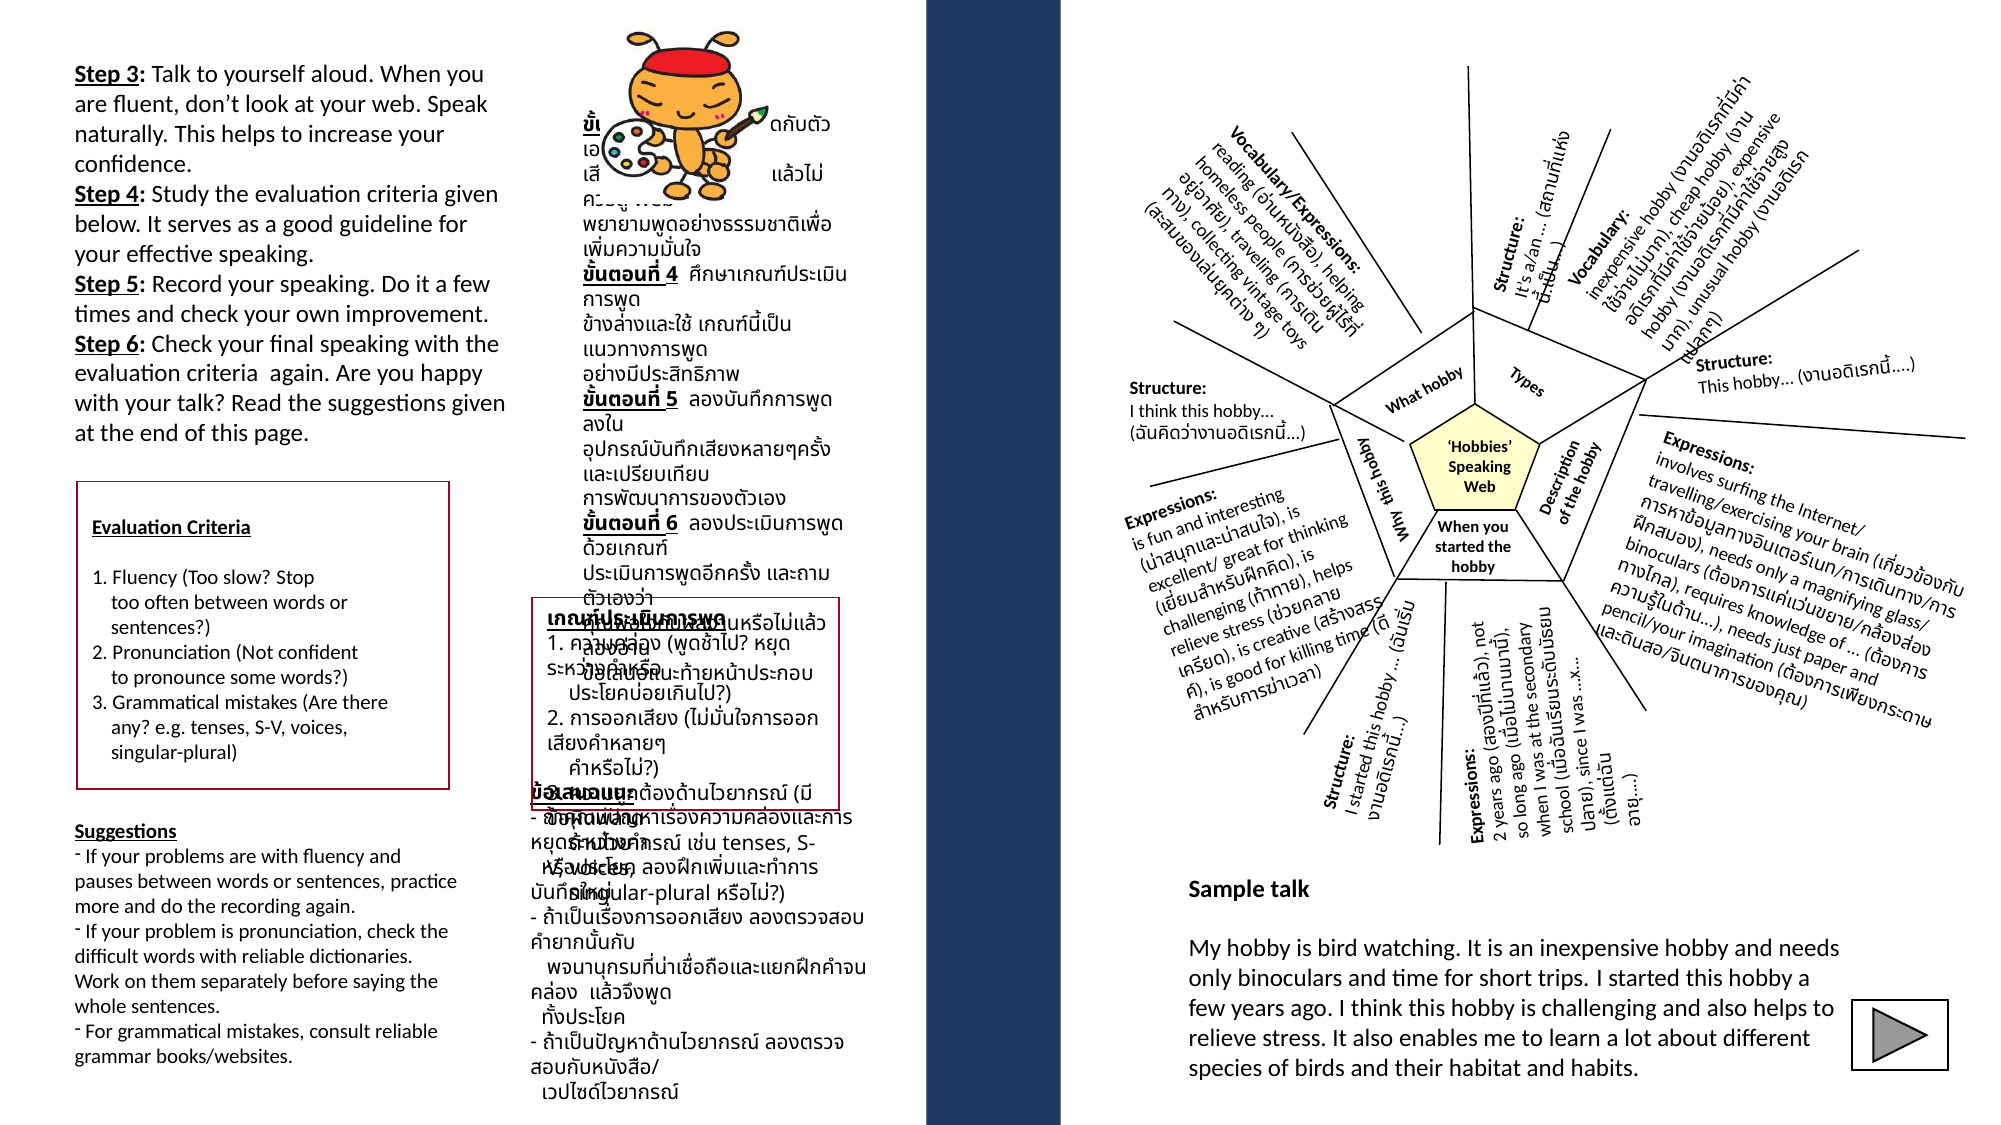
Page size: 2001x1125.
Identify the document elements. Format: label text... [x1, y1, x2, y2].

text_box Vocabulary/Expressions: reading (อ่านหนังสือ), helping homeless people (การช่วยผู้ไร้ที่อยู่อาศัย), traveling (การเดินทาง), collecting vintage toys (สะสมของเล่นยุคต่าง ๆ) [1125, 104, 1419, 372]
text_box Structure: I started this hobby … (ฉันเริ่มงานอดิเรกนี้...) [1305, 563, 1445, 840]
text_box Types [1488, 345, 1600, 427]
text_box Structure: I think this hobby… (ฉันคิดว่างานอดิเรกนี้...) [1114, 368, 1347, 451]
text_box What hobby [1349, 336, 1499, 436]
text_box [1437, 403, 1512, 427]
text_box Expressions: involves surfing the Internet/ travelling/exercising your brain (เกี่ยวข้องกับการหาข้อมูลทางอินเตอร์เนท/การเดินทาง/การฝึกสมอง), needs only a magnifying glass/ binoculars (ต้องการแค่แว่นขยาย/กล้องส่องทางไกล), requires knowledge of … (ต้องการความรู้ในด้าน...), needs just paper and pencil/your imagination (ต้องการเพียงกระดาษและดินสอ/จินตนาการของคุณ) [1595, 413, 2000, 769]
picture [600, 30, 771, 204]
text_box [1859, 999, 1949, 1071]
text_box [59, 49, 882, 1076]
text_box When you started the hobby [1398, 507, 1549, 584]
text_box Sample talk My hobby is bird watching. It is an inexpensive hobby and needs only binoculars and time for short trips. I started this hobby a few years ago. I think this hobby is challenging and also helps to relieve stress. It also enables me to learn a lot about different species of birds and their habitat and habits. [1173, 864, 1859, 1089]
text_box Structure: This hobby… (งานอดิเรกนี้....) [1682, 318, 1949, 408]
text_box Vocabulary: inexpensive hobby (งานอดิเรกที่มีค่าใช้จ่ายไม่มาก), cheap hobby (งานอดิเรกที่มีค่าใช้จ่ายน้อย), expensive hobby (งานอดิเรกที่มีค่าใช้จ่ายสูงมาก), unusual hobby (งานอดิเรกแปลกๆ) [1563, 34, 1866, 386]
text_box ‘Hobbies’ Speaking Web [1407, 427, 1552, 505]
text_box Description of the hobby [1525, 398, 1624, 560]
text_box Expressions: is fun and interesting (น่าสนุกและน่าสนใจ), is excellent/ great for thinking (เยี่ยมสำหรับฝึกคิด), is challenging (ท้าทาย), helps relieve stress (ช่วยคลายเครียด), is creative (สร้างสรรค์), is good for killing time (ดีสำหรับการฆ่าเวลา) [1105, 427, 1389, 737]
text_box Expressions: 2 years ago (สองปีที่แล้ว), not so long ago (เมื่อไม่นานมานี้), when I was at the secondary school (เมื่อฉันเรียนระดับมัธยมปลาย), since I was …x... (ตั้งแต่ฉัน อายุ....) [1432, 582, 1654, 861]
text_box Why this hobby [1347, 413, 1410, 566]
text_box [925, 0, 1062, 1125]
text_box Structure: It’s a/an … (สถานที่แห่งนี้.เป็น...) [1475, 66, 1618, 323]
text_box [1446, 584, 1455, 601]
